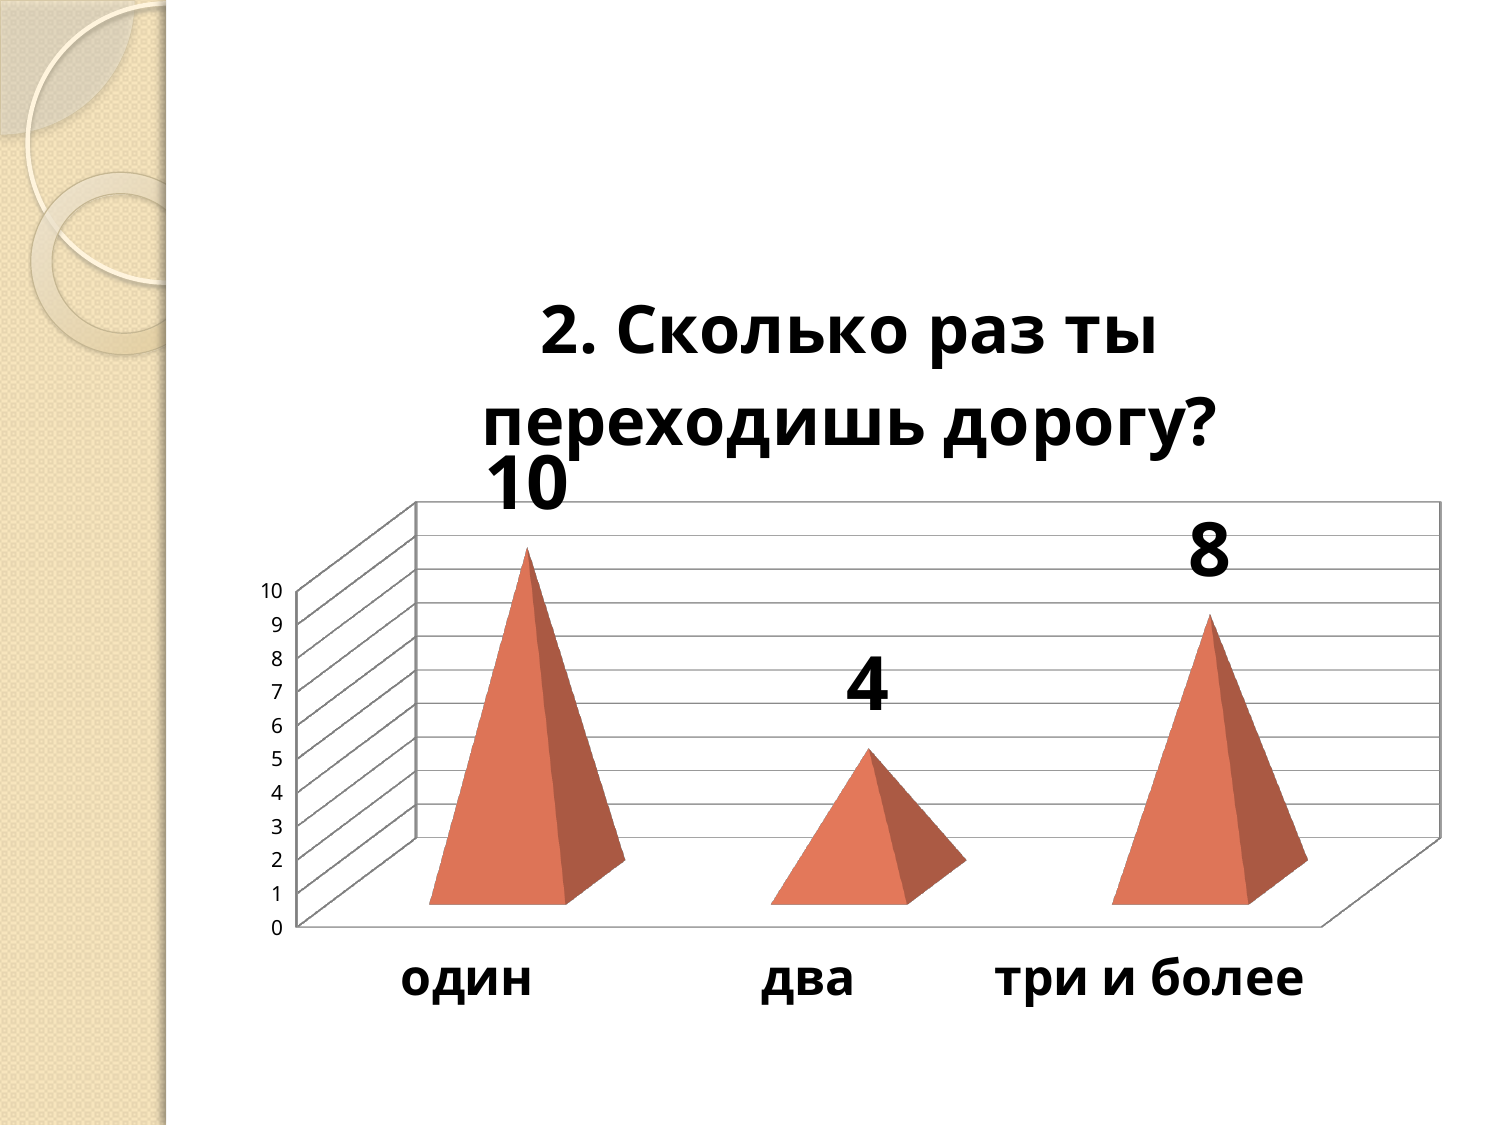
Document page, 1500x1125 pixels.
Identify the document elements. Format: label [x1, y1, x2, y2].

chart [235, 237, 1466, 1026]
